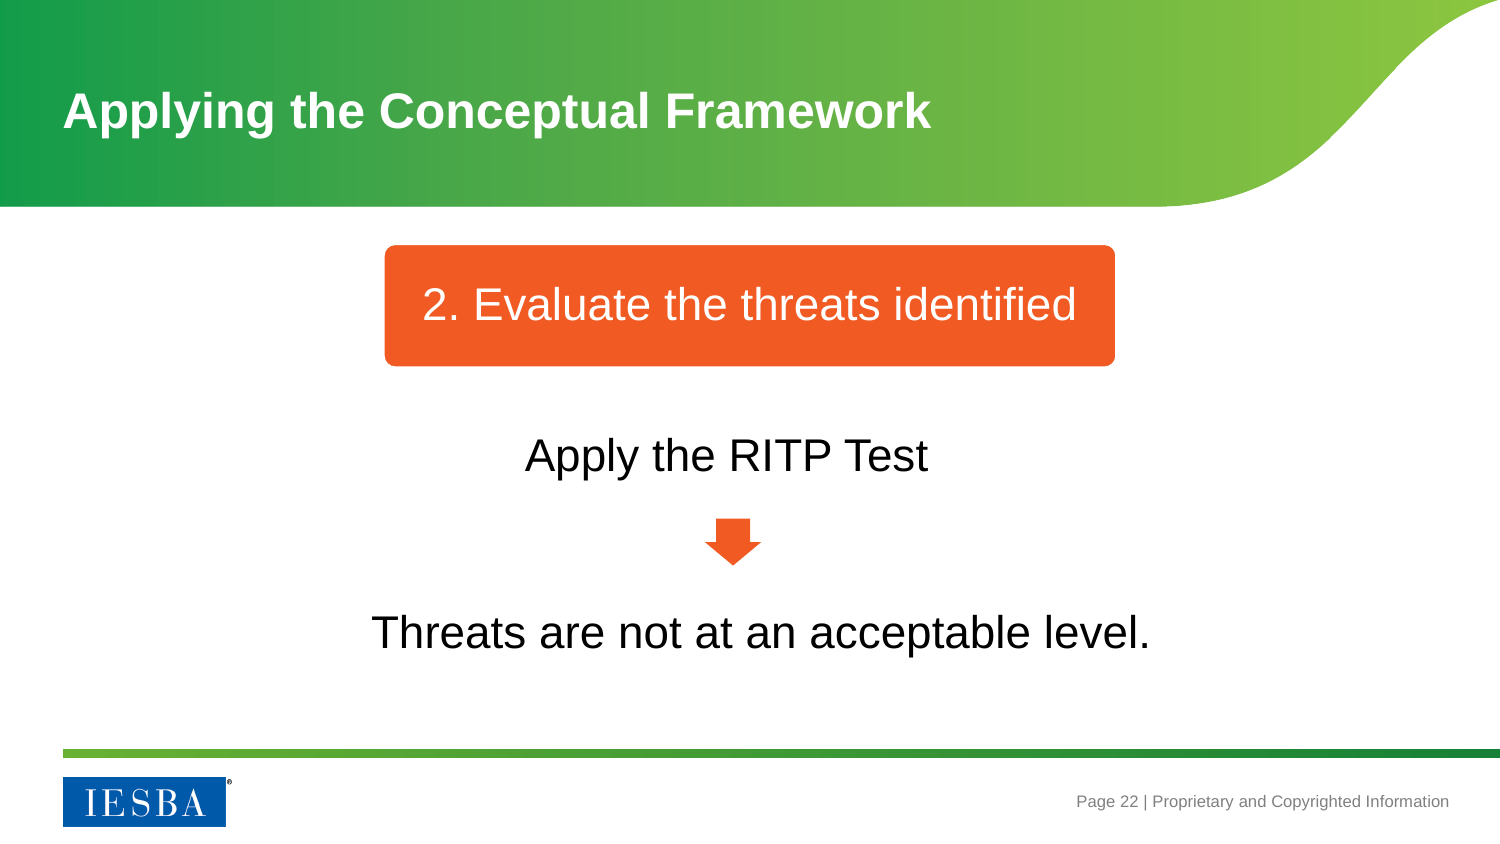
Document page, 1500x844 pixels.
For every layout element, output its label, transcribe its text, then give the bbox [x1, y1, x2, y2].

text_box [704, 518, 762, 566]
picture [0, 0, 1500, 207]
text_box Threats are not at an acceptable level. [356, 595, 1167, 666]
title Applying the Conceptual Framework [62, 75, 1300, 142]
text_box Apply the RITP Test [509, 417, 957, 488]
picture [63, 777, 232, 827]
text_box 2. Evaluate the threats identified [380, 240, 1120, 371]
